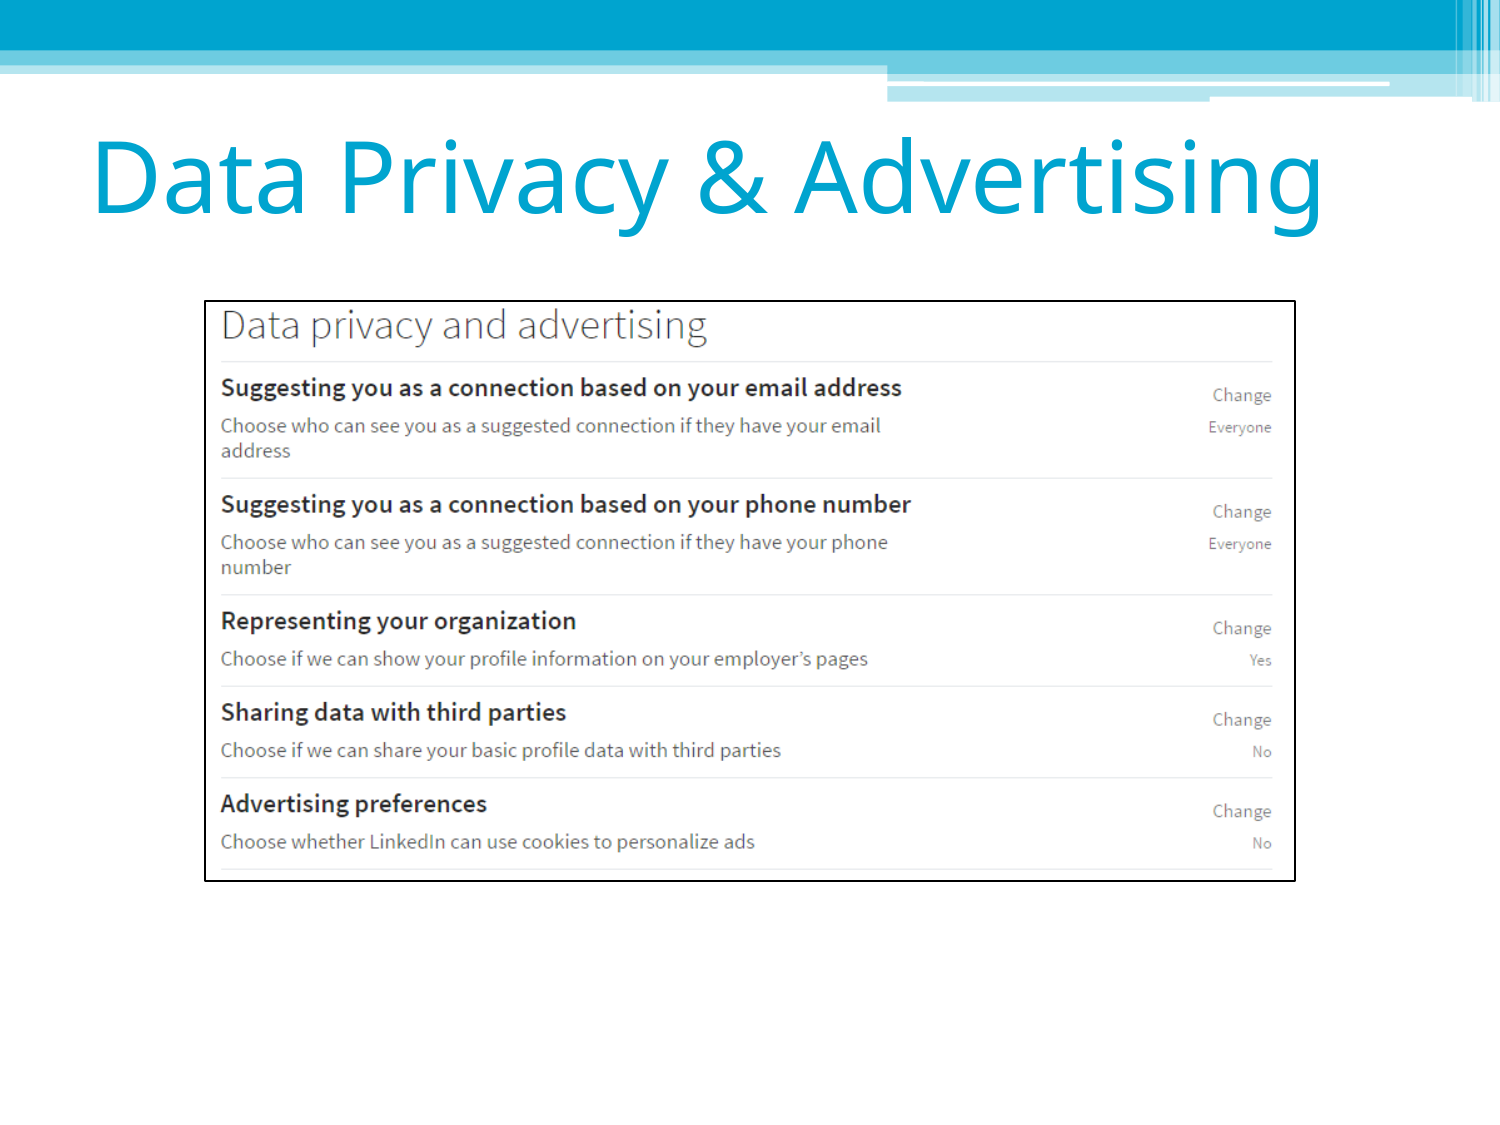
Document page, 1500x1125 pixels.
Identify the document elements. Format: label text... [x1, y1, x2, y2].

title Data Privacy & Advertising [75, 85, 1425, 261]
picture [205, 301, 1295, 880]
